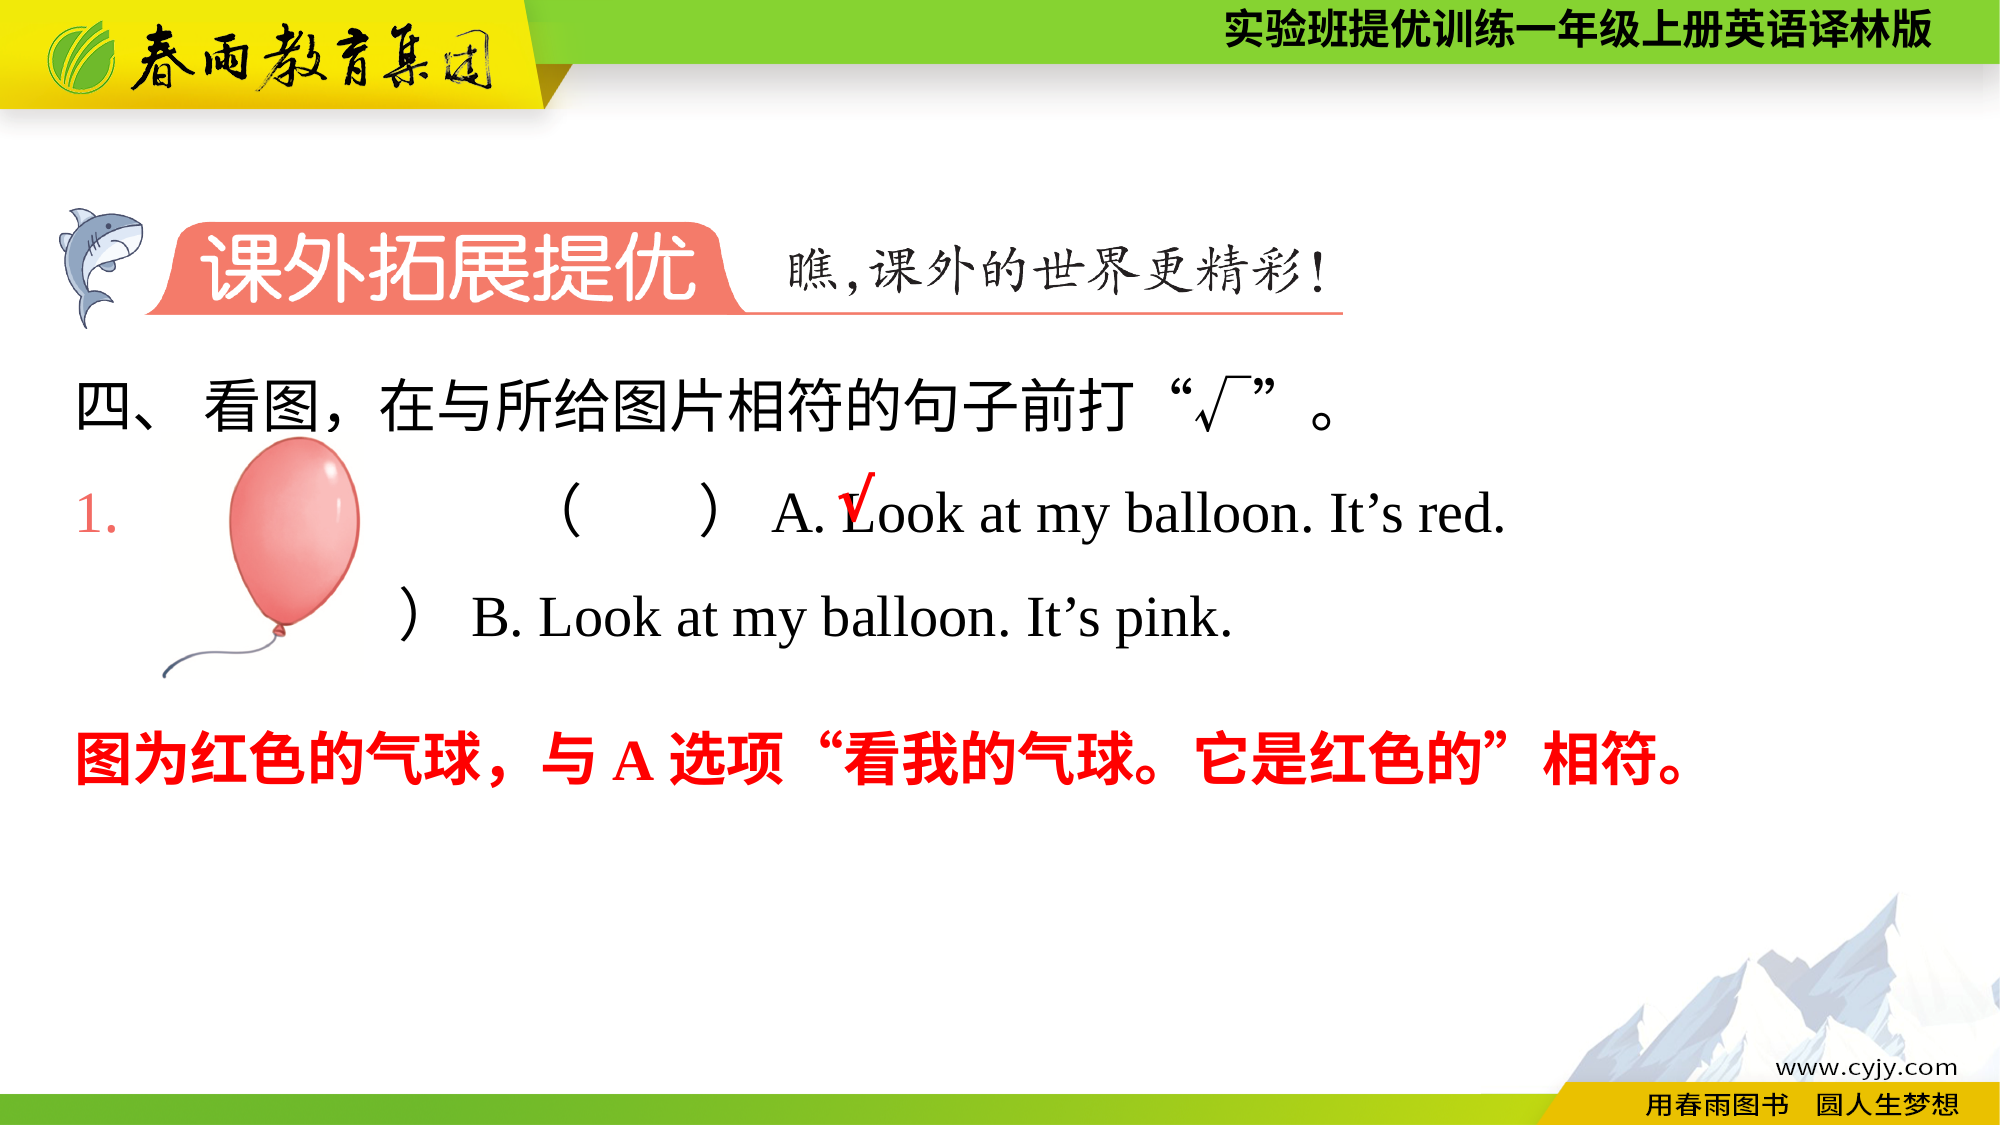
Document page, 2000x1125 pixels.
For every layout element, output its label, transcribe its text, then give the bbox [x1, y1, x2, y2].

list 四、 看图，在与所给图片相符的句子前打“√”。 1. （ ）A. Look at my balloon. It’s red. （ ）B. Look at my balloon. It’s pink. [59, 326, 1944, 647]
text_box 图为红色的气球，与A选项“看我的气球。它是红色的”相符。 [59, 679, 1944, 800]
text_box √ [821, 456, 890, 541]
picture [0, 0, 2000, 1125]
